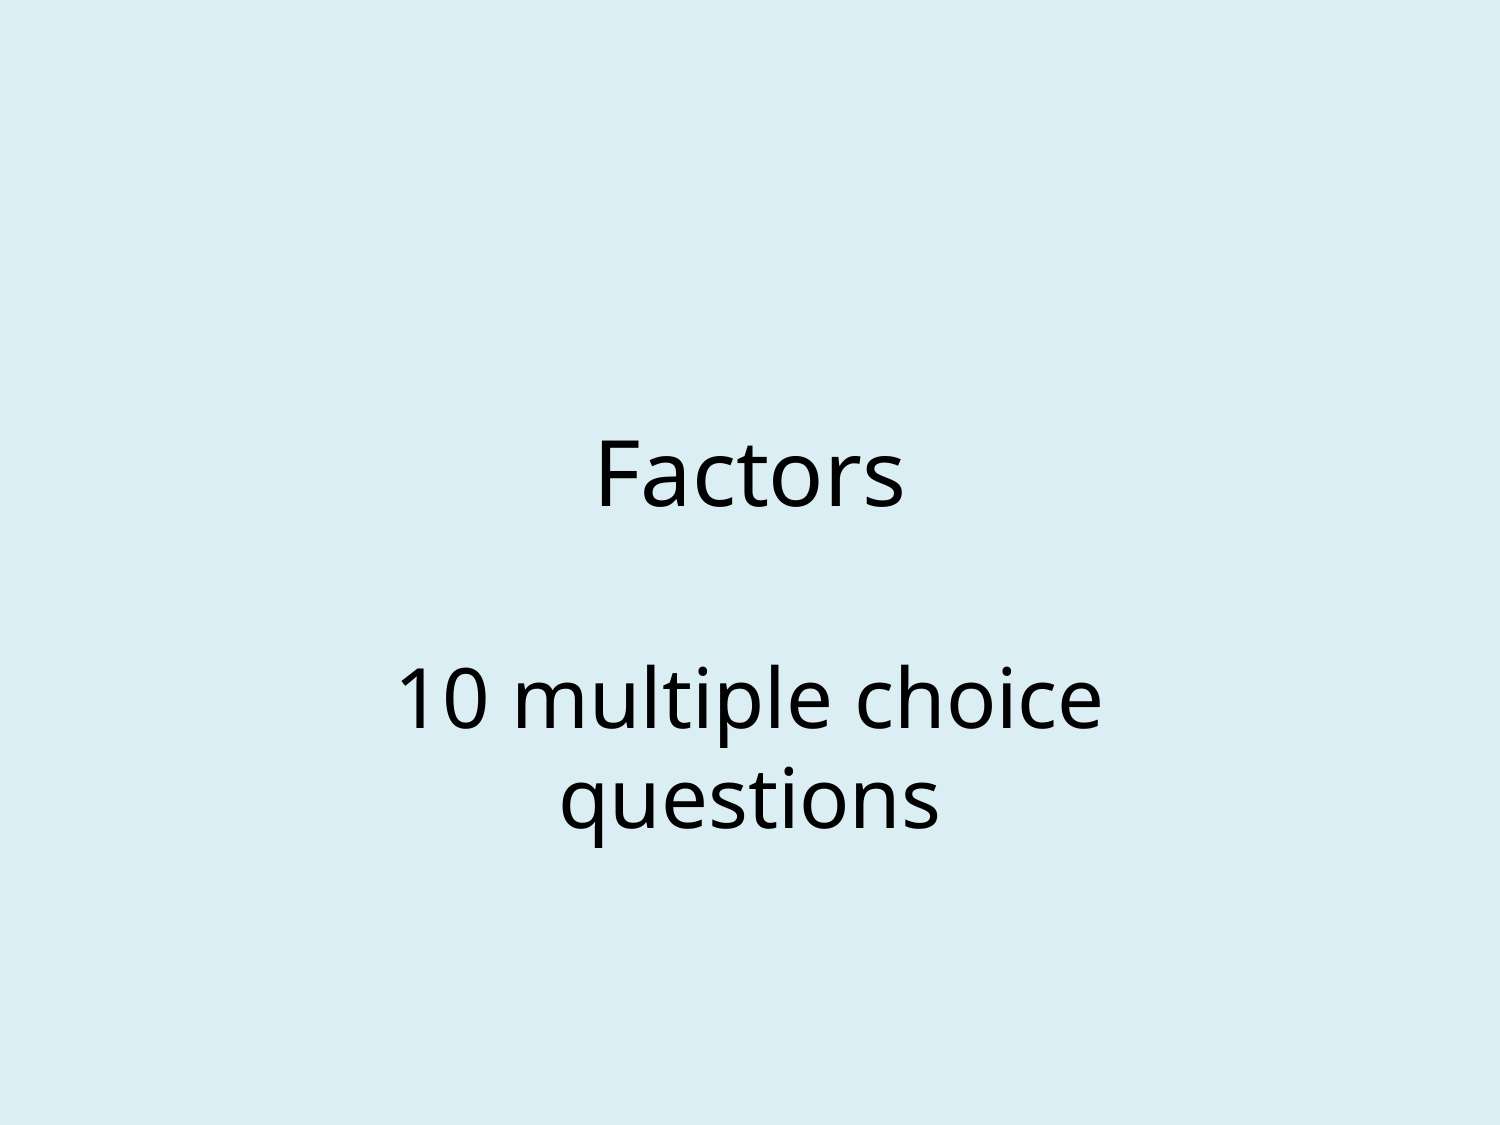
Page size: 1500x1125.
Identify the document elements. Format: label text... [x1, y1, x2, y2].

subtitle 10 multiple choice questions [225, 637, 1275, 925]
title Factors [112, 349, 1388, 591]
